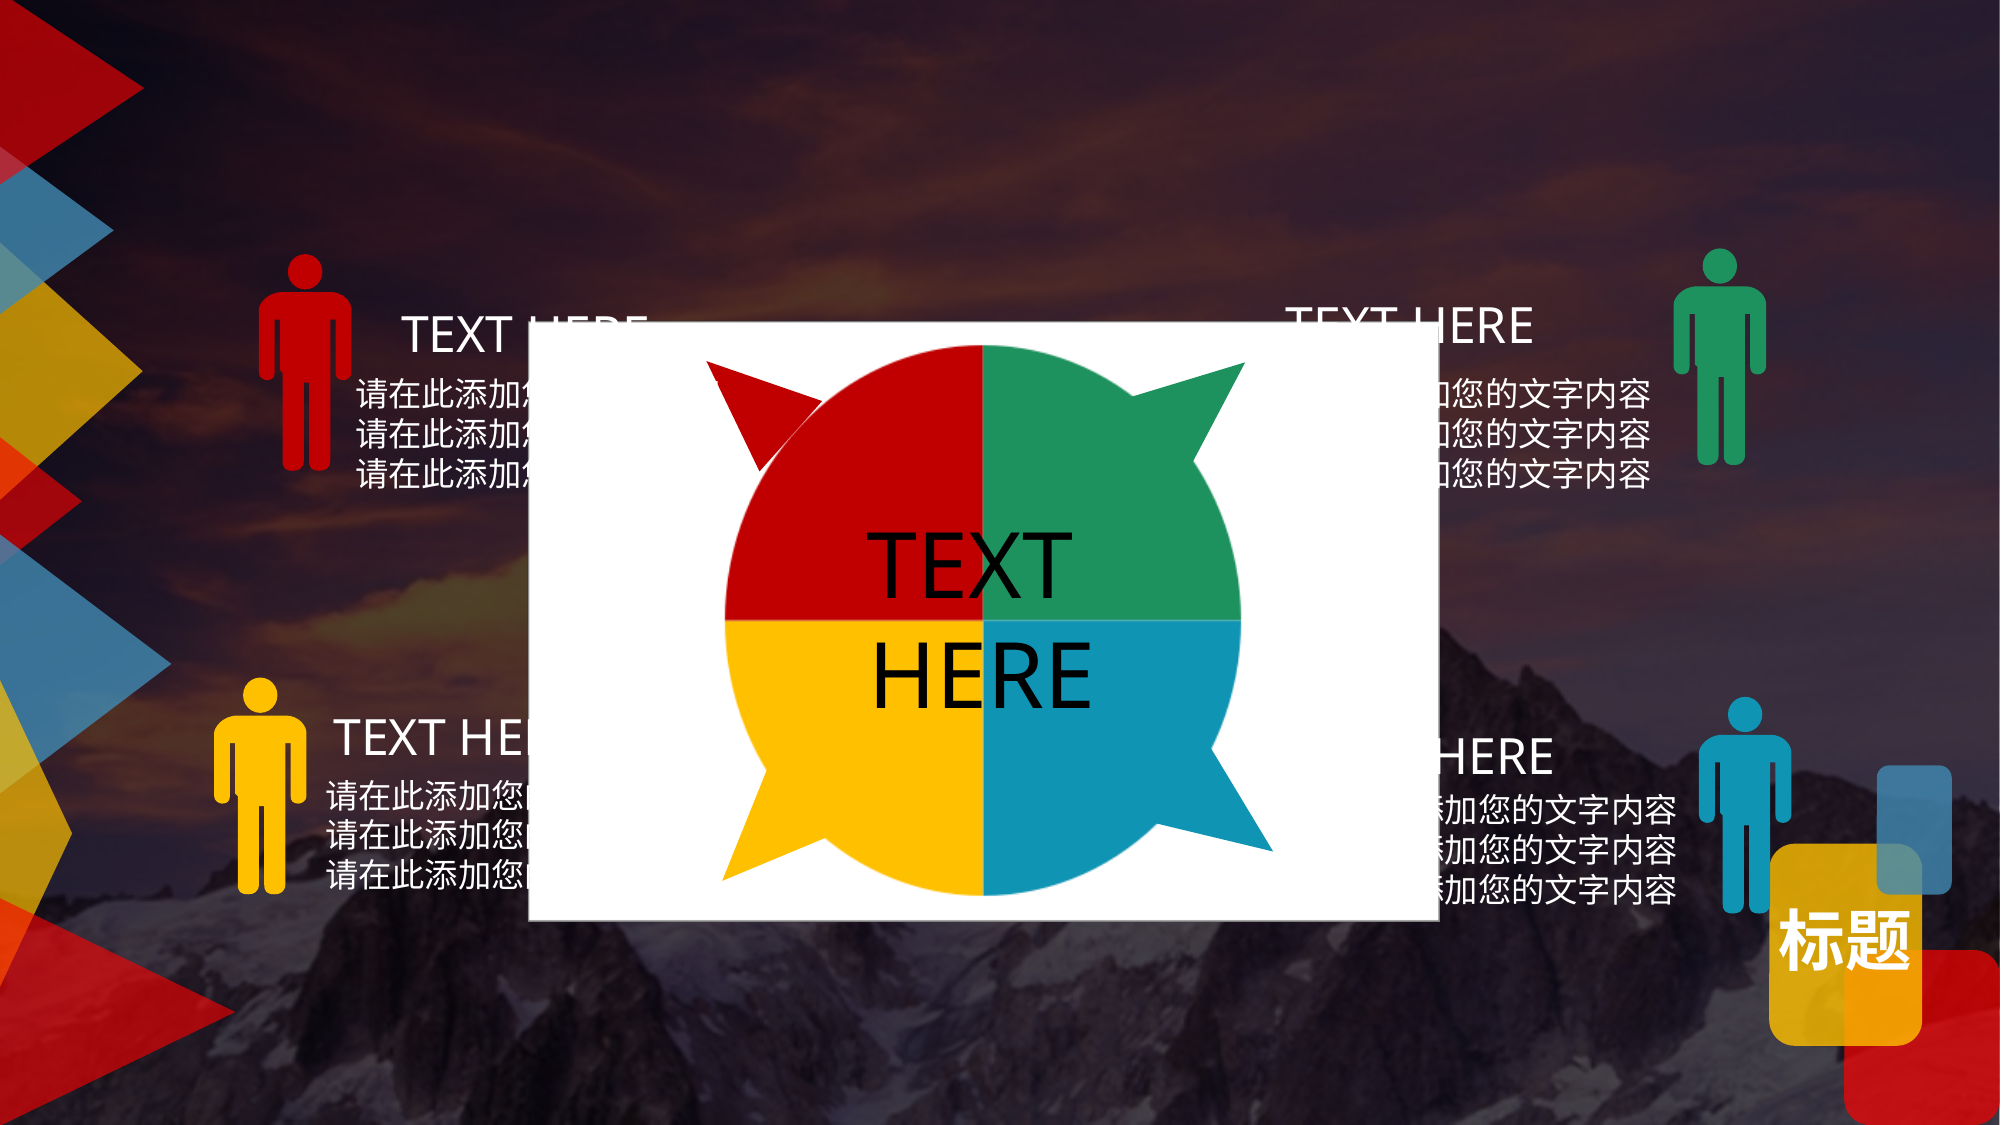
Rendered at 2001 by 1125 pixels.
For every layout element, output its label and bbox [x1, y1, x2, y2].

text_box [258, 254, 352, 471]
text_box [1673, 248, 1767, 466]
text_box [214, 677, 307, 895]
picture [0, 0, 2000, 1125]
text_box [1698, 696, 1792, 914]
